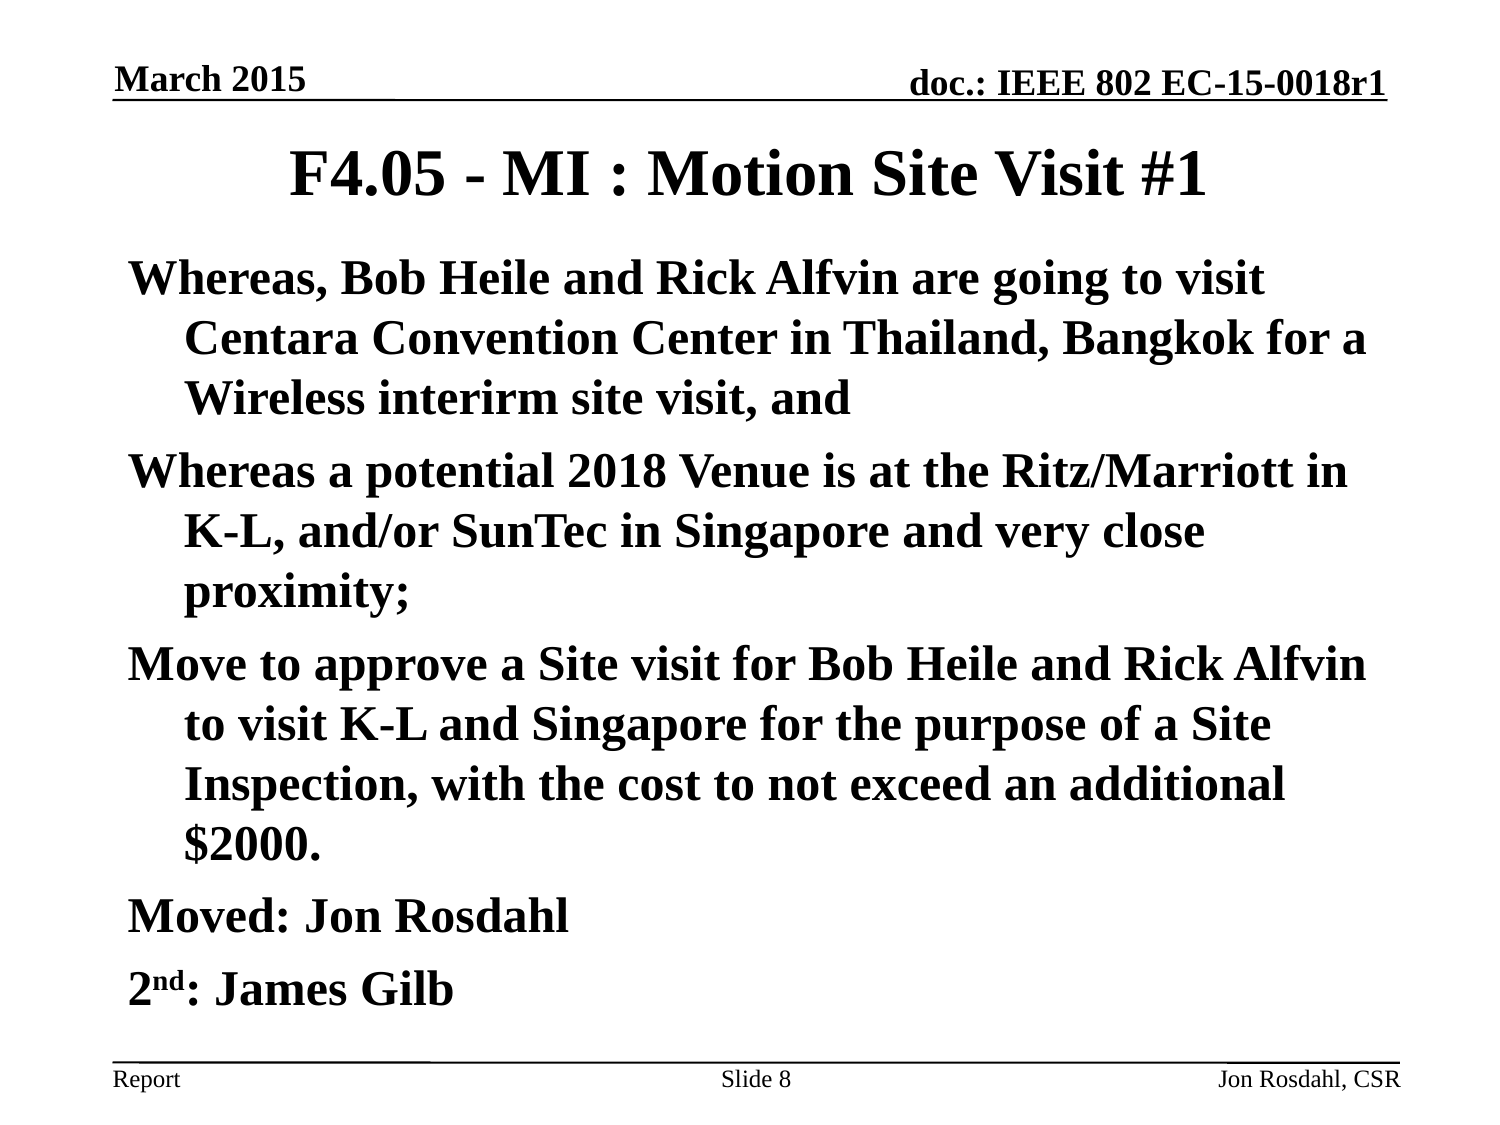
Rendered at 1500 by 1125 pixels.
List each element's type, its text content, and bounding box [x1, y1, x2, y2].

slide_number Slide 8 [712, 1061, 800, 1123]
list Whereas, Bob Heile and Rick Alfvin are going to visit Centara Convention Center in Thailand, Bangkok for a Wireless interirm site visit, and Whereas a potential 2018 Venue is at the Ritz/Marriott in K-L, and/or SunTec in Singapore and very close proximity; Move to approve a Site visit for Bob Heile and Rick Alfvin to visit K-L and Singapore for the purpose of a Site Inspection, with the cost to not exceed an additional $2000. Moved: Jon Rosdahl 2nd: James Gilb [112, 237, 1388, 1051]
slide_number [114, 54, 423, 100]
title F4.05 - MI : Motion Site Visit #1 [112, 112, 1388, 226]
footer Jon Rosdahl, CSR [878, 1061, 1402, 1093]
